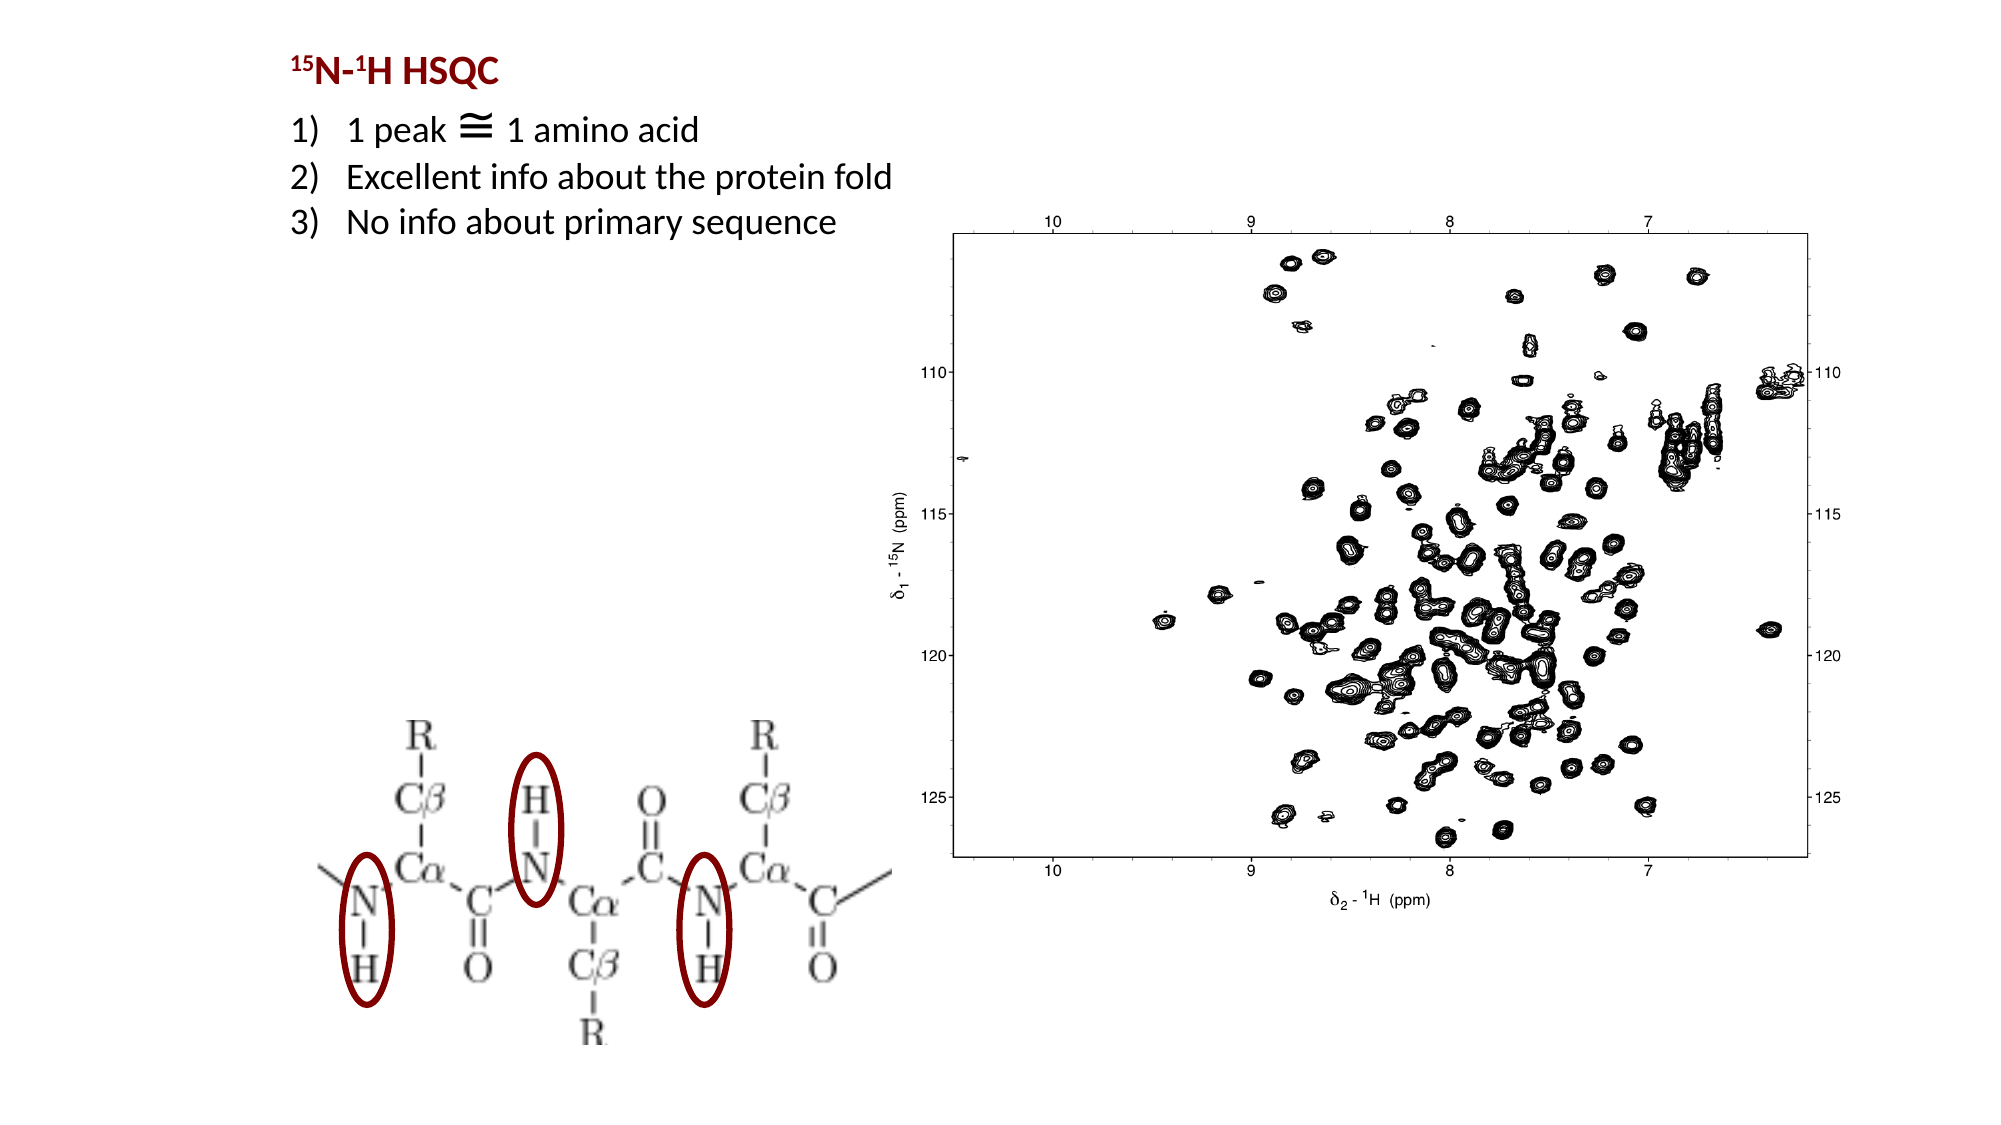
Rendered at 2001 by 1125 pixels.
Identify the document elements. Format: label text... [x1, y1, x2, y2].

text_box 15N-1H HSQC 1 peak ≅ 1 amino acid Excellent info about the protein fold No info about primary sequence [274, 35, 997, 250]
picture [316, 138, 1850, 1045]
